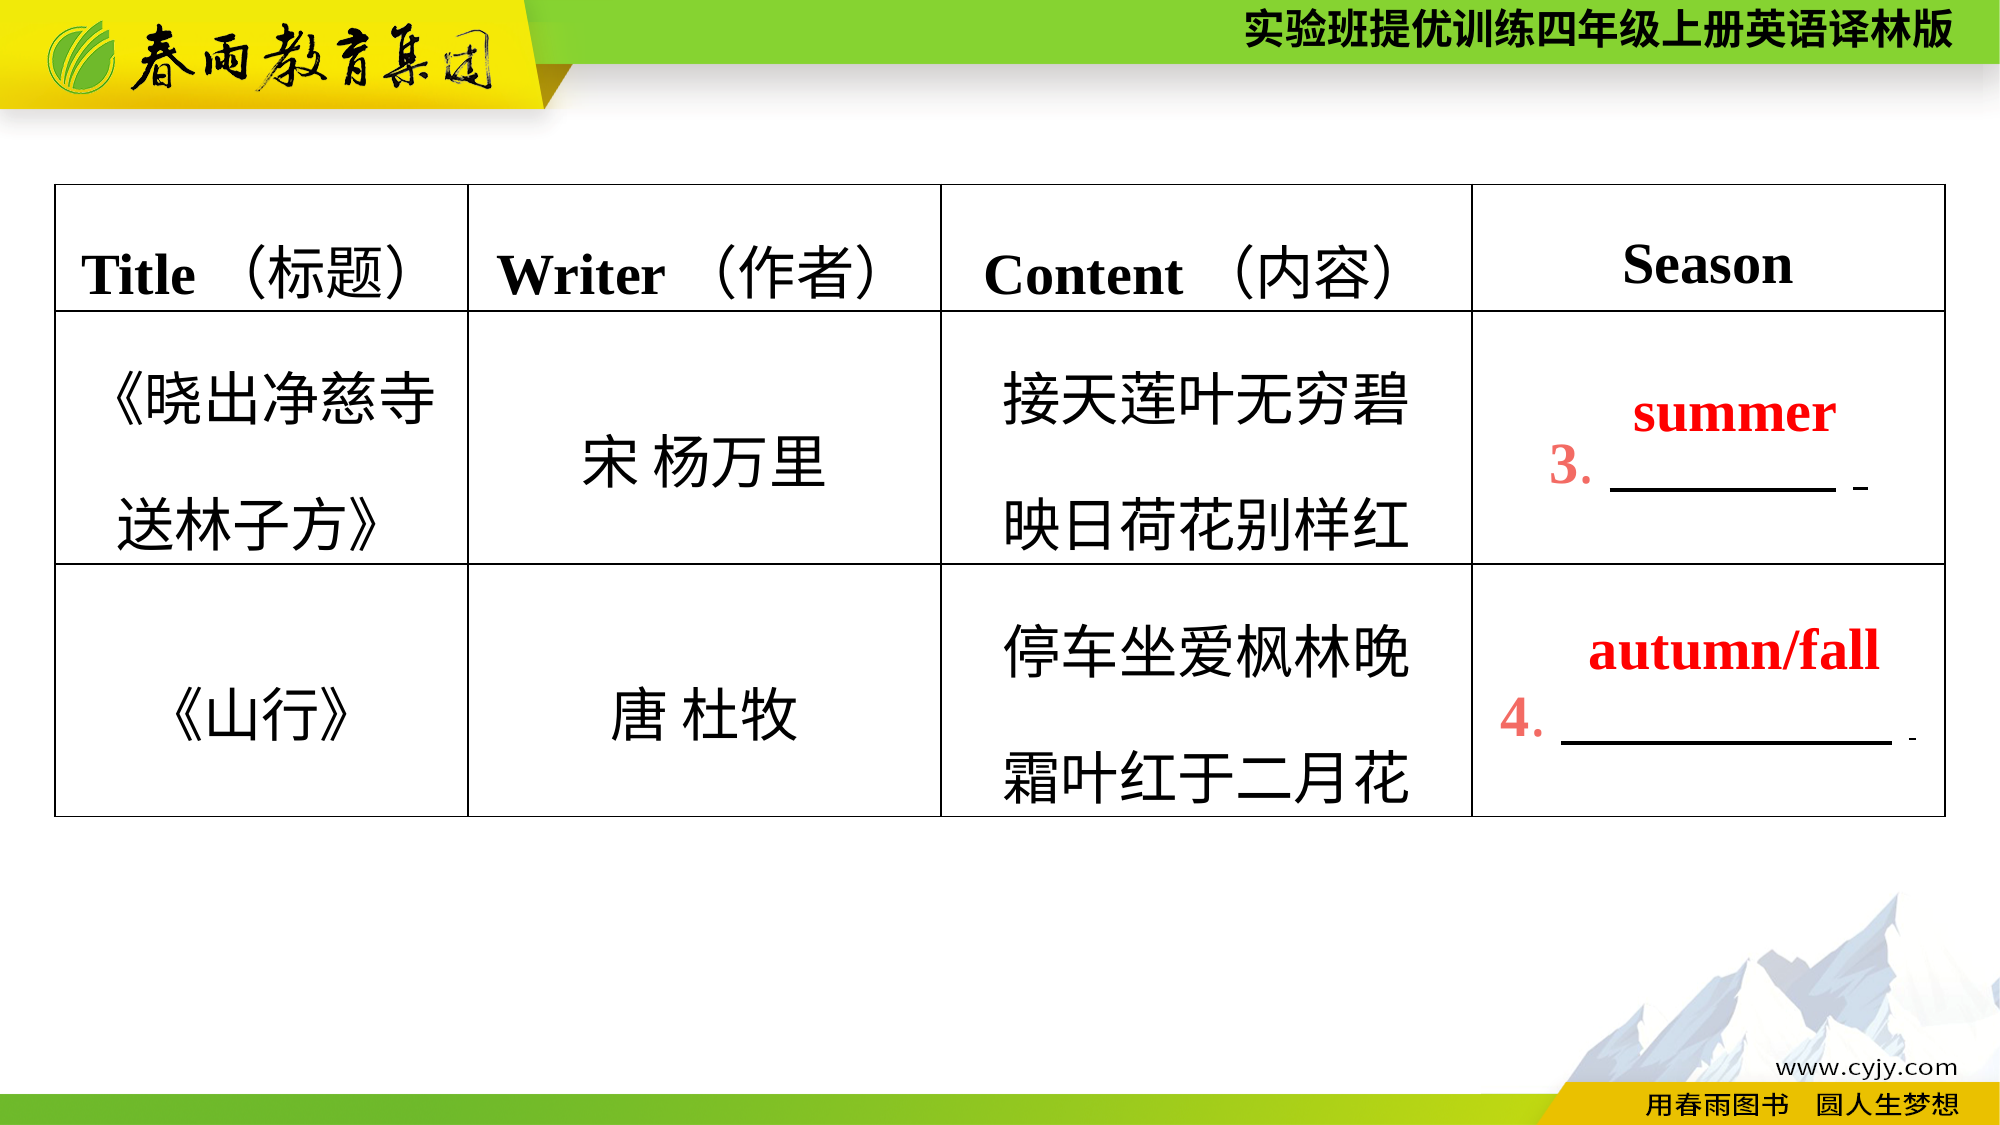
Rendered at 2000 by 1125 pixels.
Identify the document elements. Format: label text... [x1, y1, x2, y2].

table_header Season [1473, 185, 1944, 310]
table_header Writer（作者） [469, 185, 940, 310]
table_cell 《晓出净慈寺 送林子方》 [56, 312, 467, 563]
table_cell 唐 杜牧 [469, 565, 940, 816]
text_box autumn/fall [1574, 603, 1897, 689]
table_cell 3. . [1473, 312, 1944, 563]
table_cell 停车坐爱枫林晚 霜叶红于二月花 [942, 565, 1471, 816]
table_cell 宋 杨万里 [469, 312, 940, 563]
text_box summer [1618, 366, 1852, 451]
table_header Content（内容） [942, 185, 1471, 310]
table_cell 接天莲叶无穷碧 映日荷花别样红 [942, 312, 1471, 563]
table_header Title（标题） [56, 185, 467, 310]
table_cell 4. . [1473, 565, 1944, 816]
picture [0, 0, 2000, 1125]
table_cell 《山行》 [56, 565, 467, 816]
